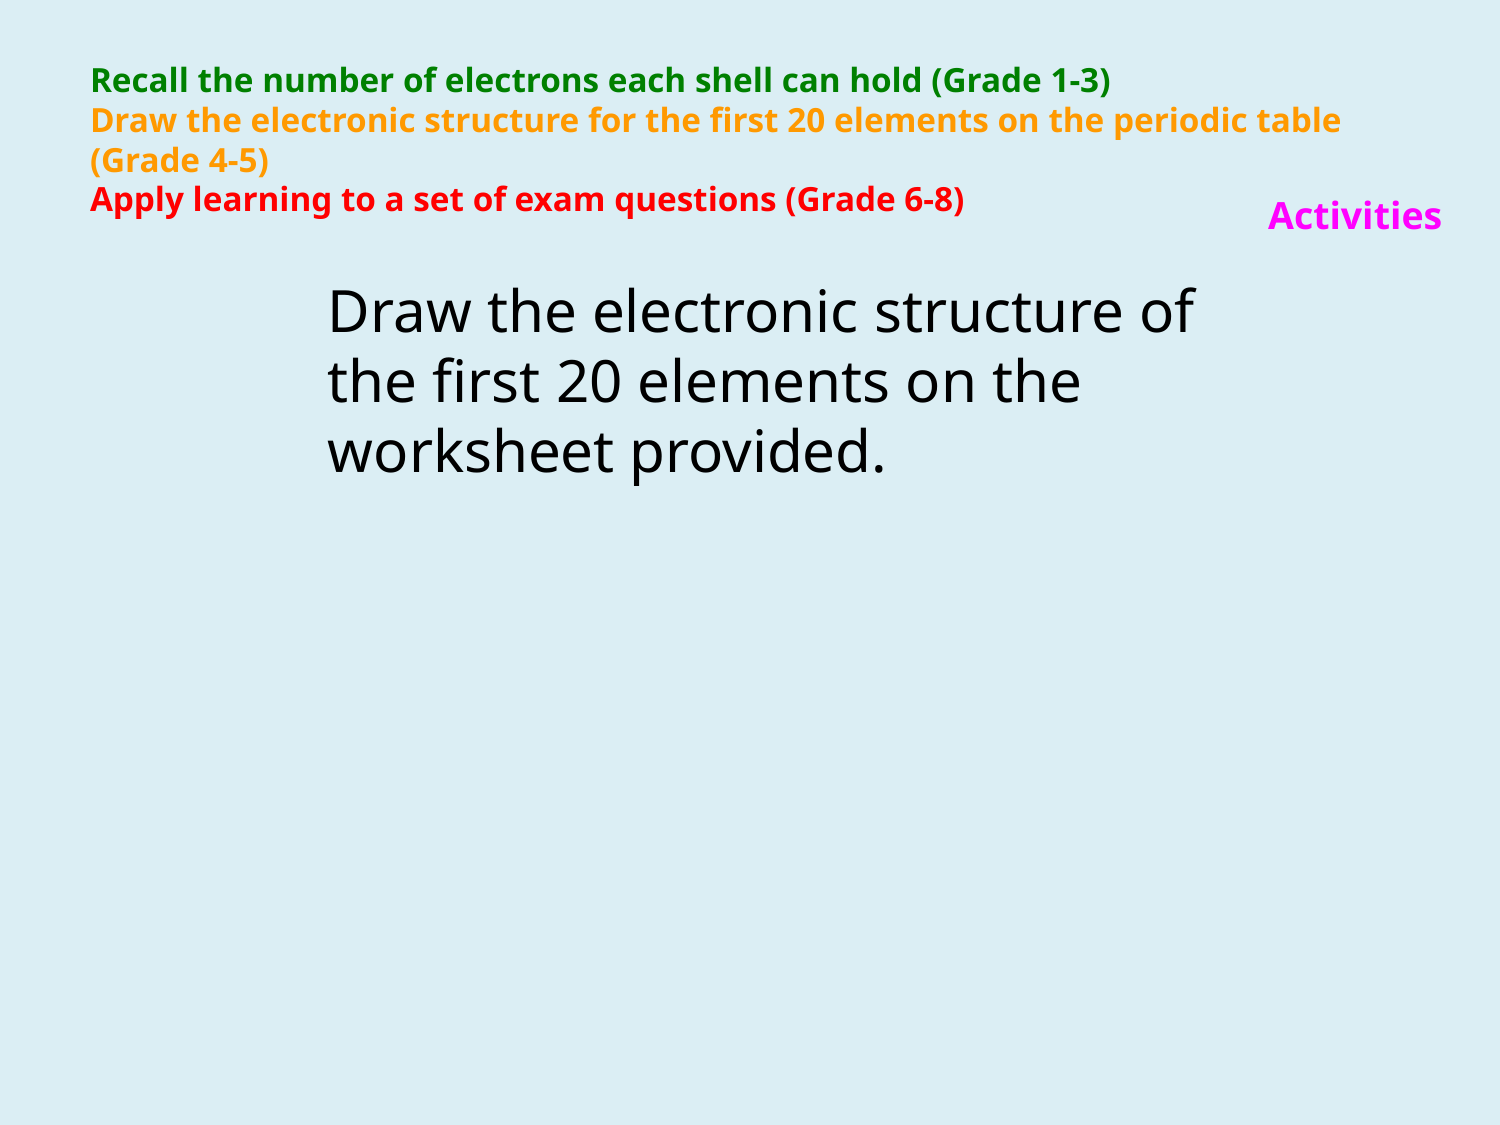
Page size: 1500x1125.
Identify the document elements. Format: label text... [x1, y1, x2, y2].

text_box Activities [1253, 184, 1458, 245]
title Recall the number of electrons each shell can hold (Grade 1-3) Draw the electronic structure for the first 20 elements on the periodic table (Grade 4-5) Apply learning to a set of exam questions (Grade 6-8) [75, 45, 1425, 233]
list Draw the electronic structure of the first 20 elements on the worksheet provided. [312, 267, 1258, 1010]
